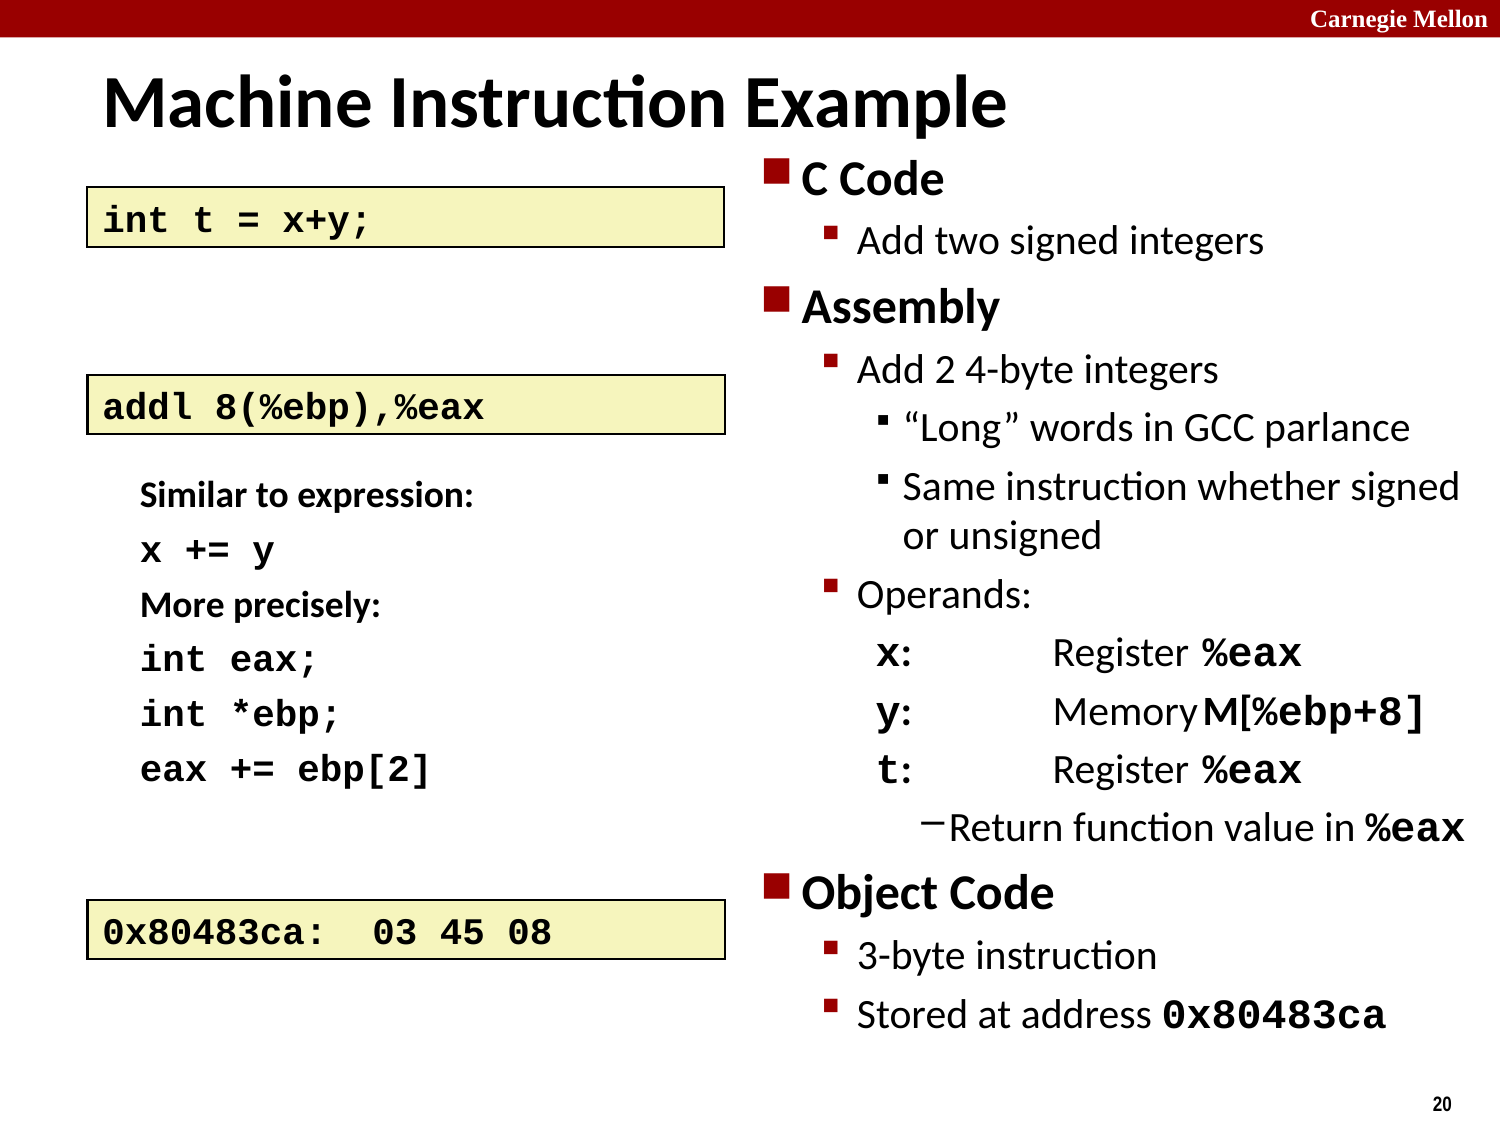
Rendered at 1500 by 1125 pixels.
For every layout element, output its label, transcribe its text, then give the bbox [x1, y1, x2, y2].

text_box Similar to expression: x += y More precisely: int eax; int *ebp; eax += ebp[2] [125, 462, 688, 796]
title Machine Instruction Example [87, 49, 1280, 145]
text_box 0x80483ca: 03 45 08 [87, 899, 725, 960]
list C Code Add two signed integers Assembly Add 2 4-byte integers “Long” words in GCC parlance Same instruction whether signed or unsigned Operands: x: Register %eax y: Memory M[%ebp+8] t: Register %eax Return function value in %eax Object Code 3-byte instruction Stored at address 0x80483ca [749, 137, 1500, 1088]
text_box addl 8(%ebp),%eax [87, 374, 725, 435]
text_box int t = x+y; [87, 187, 725, 247]
